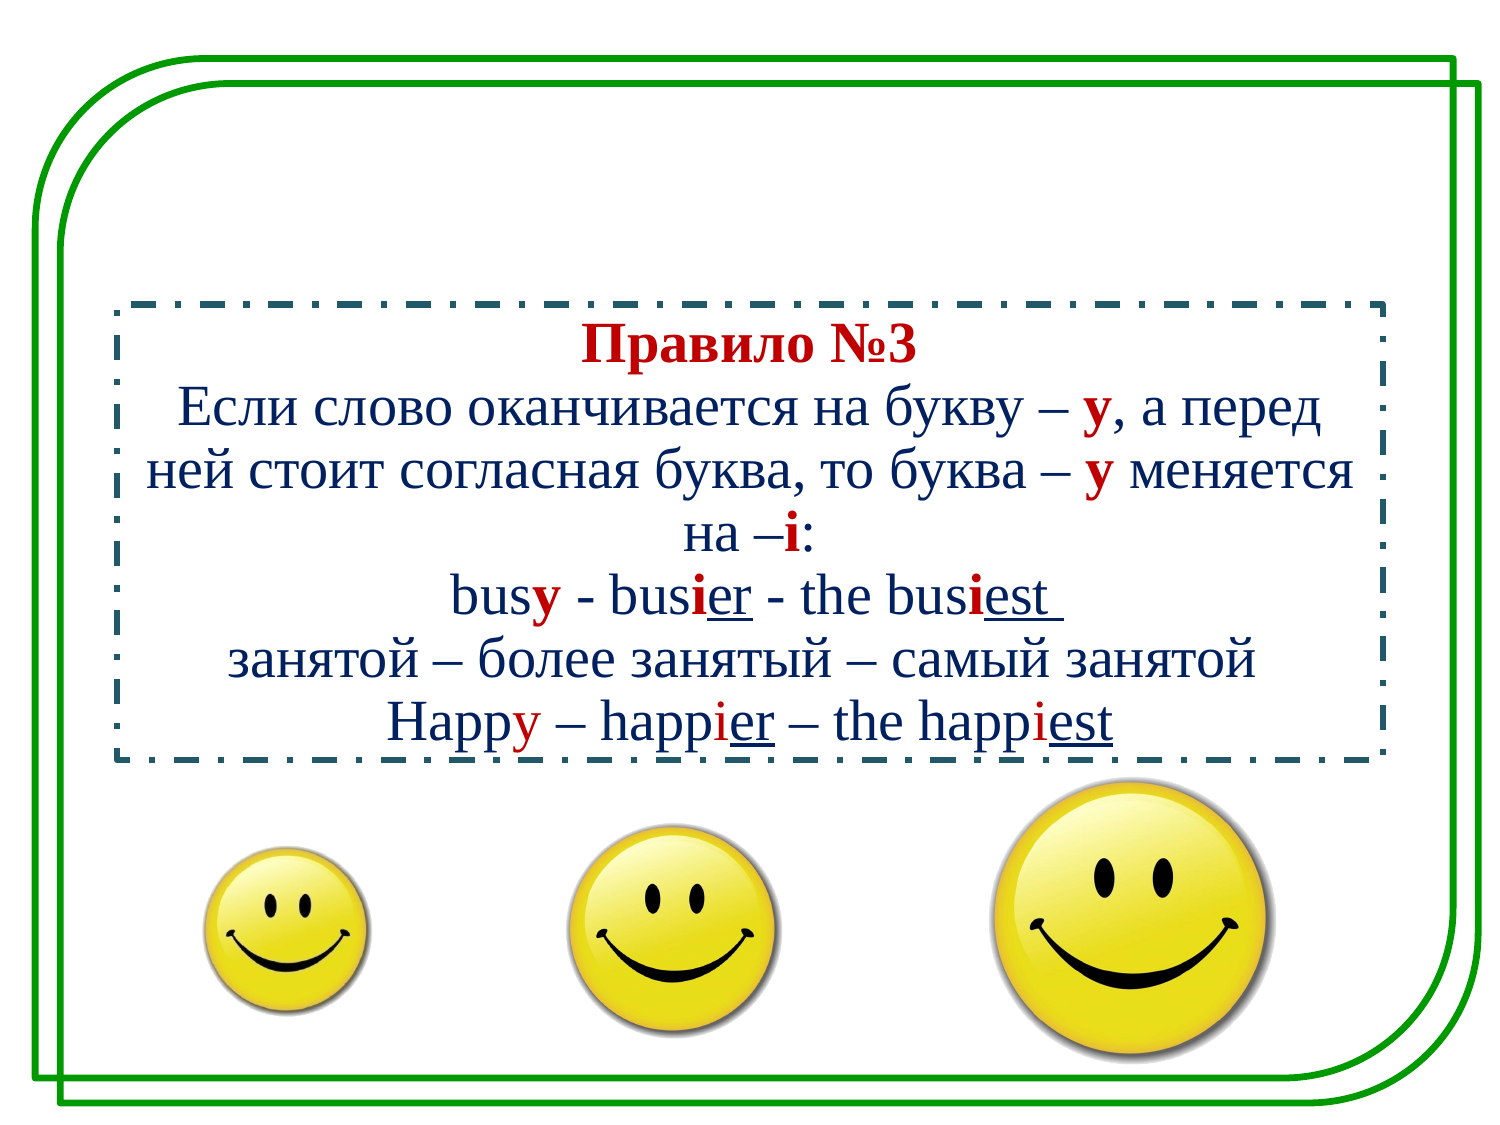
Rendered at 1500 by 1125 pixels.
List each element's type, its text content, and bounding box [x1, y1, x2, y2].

picture [984, 773, 1281, 1070]
text_box Правило №3 Если слово оканчивается на букву – у, а перед ней стоит согласная буква, то буква – у меняется на –i: busy - busier - the busiest занятой – более занятый – самый занятой Happy – happier – the happiest [117, 304, 1383, 760]
text_box [33, 56, 1456, 1081]
picture [198, 843, 376, 1020]
picture [562, 820, 786, 1044]
text_box [58, 81, 1481, 1106]
